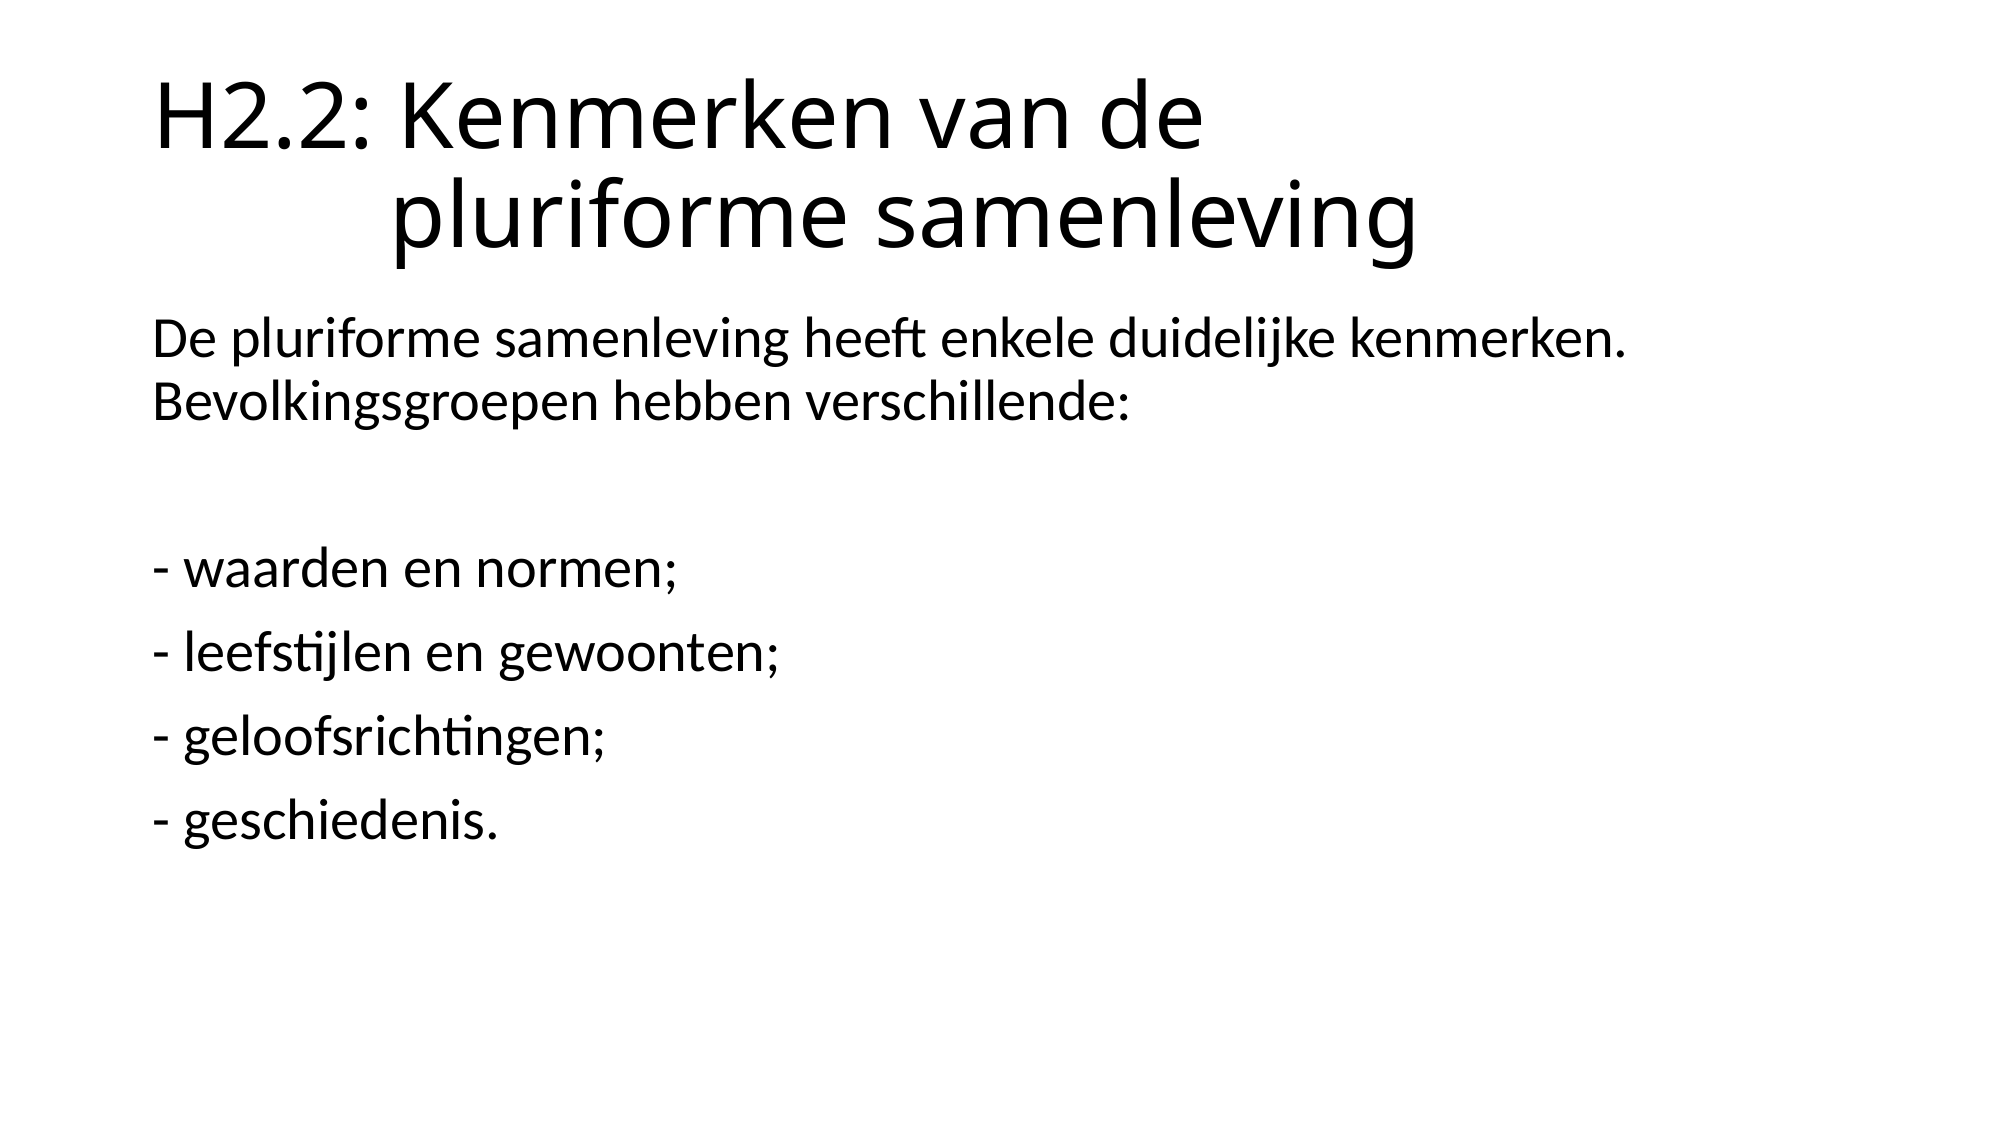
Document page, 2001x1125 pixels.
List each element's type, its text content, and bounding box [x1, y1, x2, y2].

title H2.2: Kenmerken van de pluriforme samenleving [137, 59, 1863, 278]
list De pluriforme samenleving heeft enkele duidelijke kenmerken. Bevolkingsgroepen hebben verschillende: - waarden en normen; - leefstijlen en gewoonten; - geloofsrichtingen; - geschiedenis. [137, 299, 1863, 1014]
